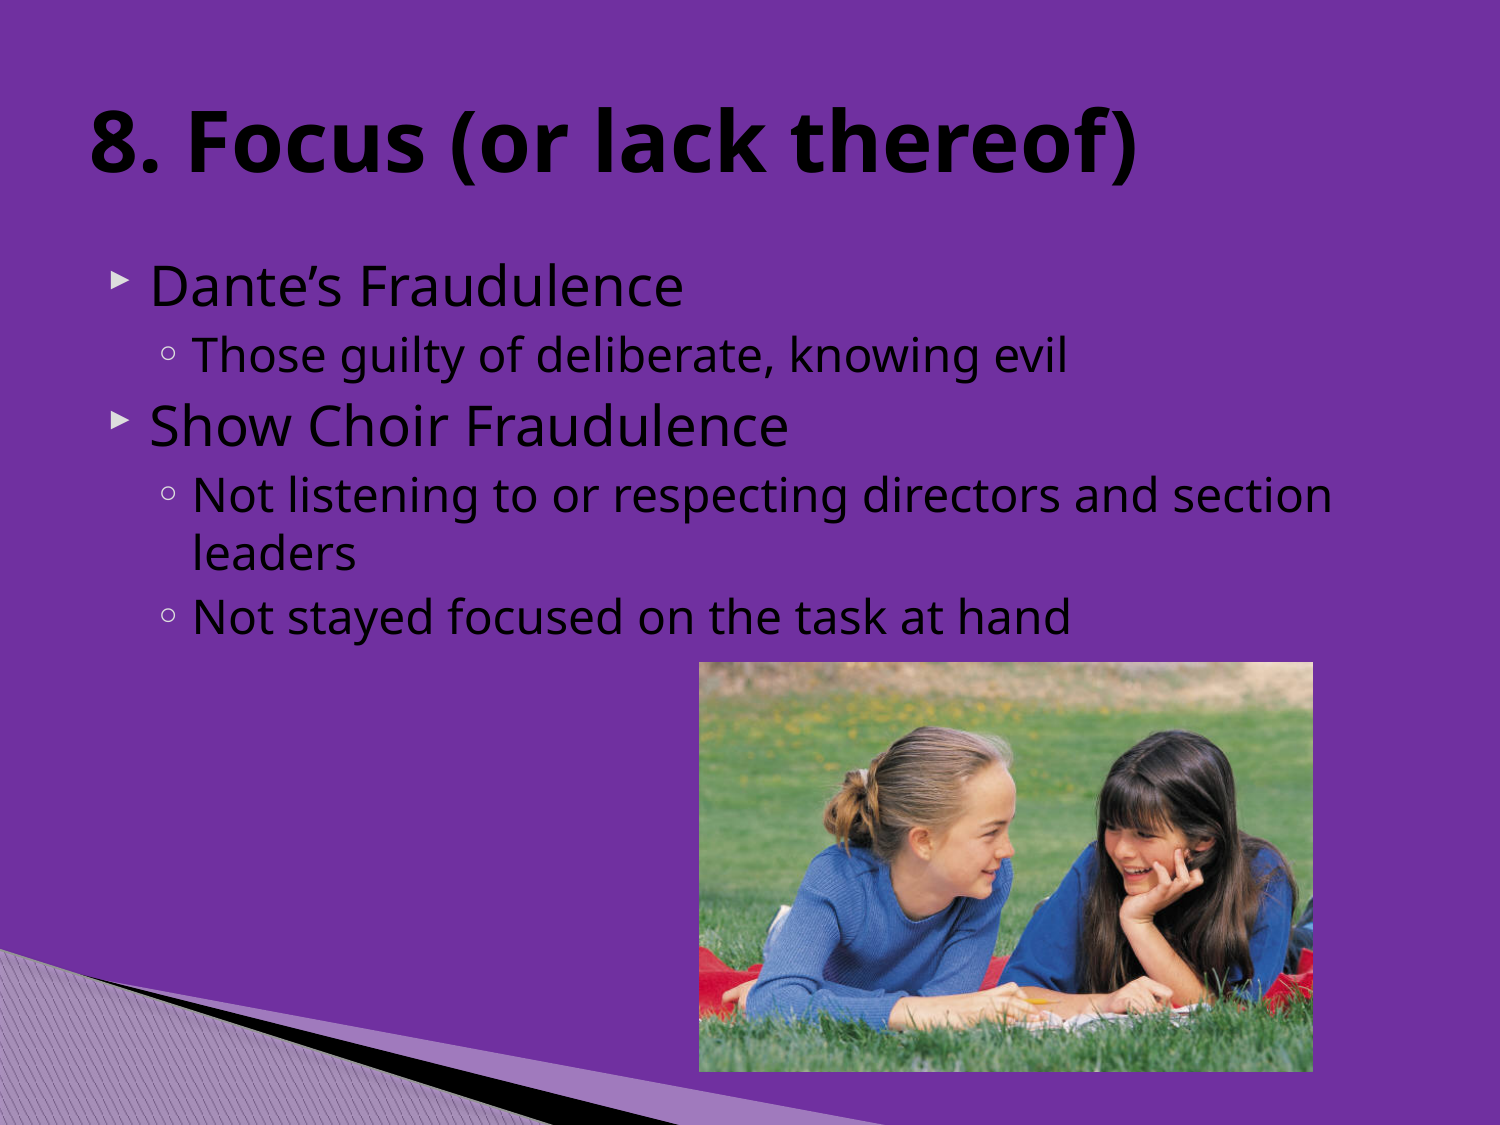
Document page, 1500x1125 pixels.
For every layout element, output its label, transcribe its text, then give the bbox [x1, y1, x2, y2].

title 8. Focus (or lack thereof) [75, 45, 1425, 233]
list Dante’s Fraudulence Those guilty of deliberate, knowing evil Show Choir Fraudulence Not listening to or respecting directors and section leaders Not stayed focused on the task at hand [75, 243, 1425, 986]
picture [699, 662, 1313, 1072]
